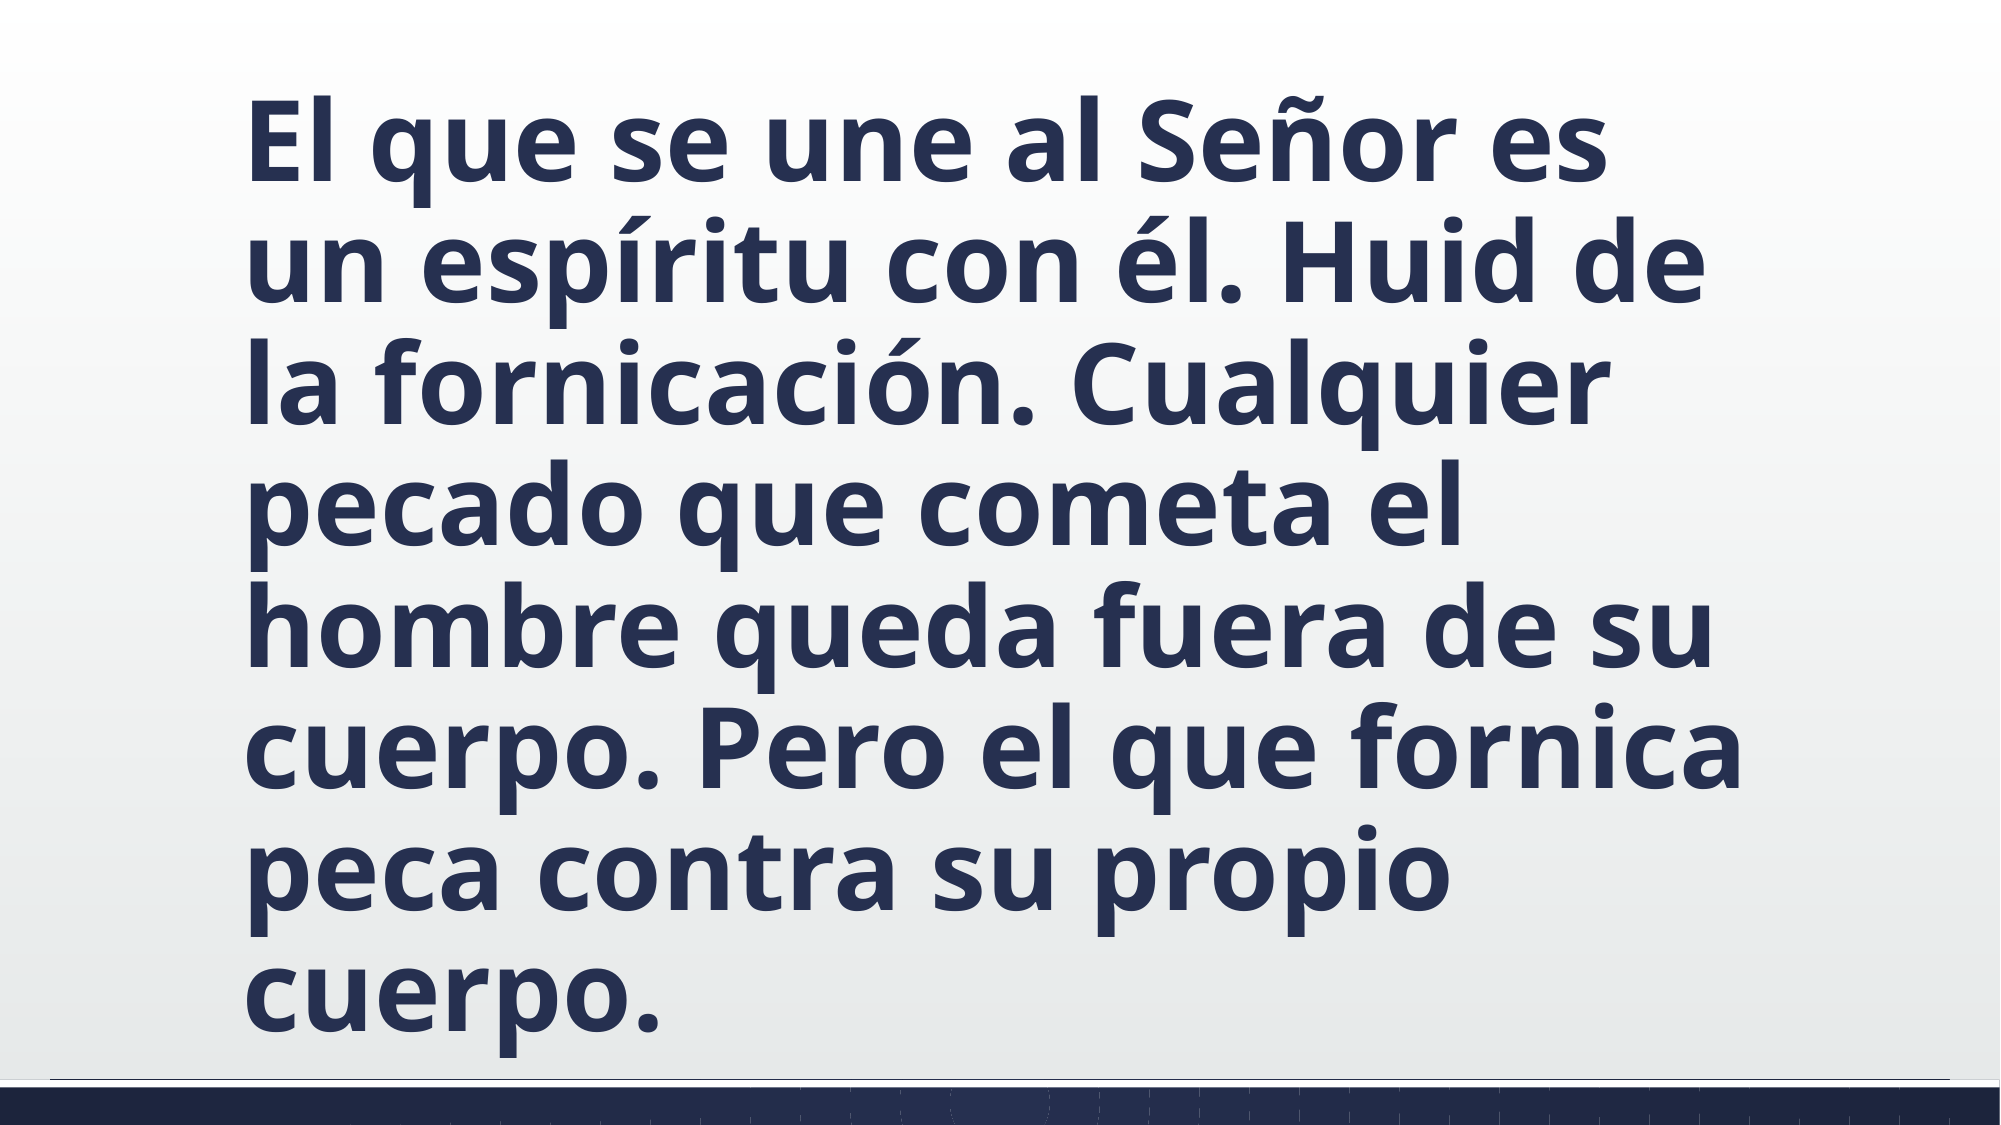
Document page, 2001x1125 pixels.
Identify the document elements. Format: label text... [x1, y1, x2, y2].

list El que se une al Señor es un espíritu con él. Huid de la fornicación. Cualquier pecado que cometa el hombre queda fuera de su cuerpo. Pero el que fornica peca contra su propio cuerpo. [219, 76, 1780, 990]
